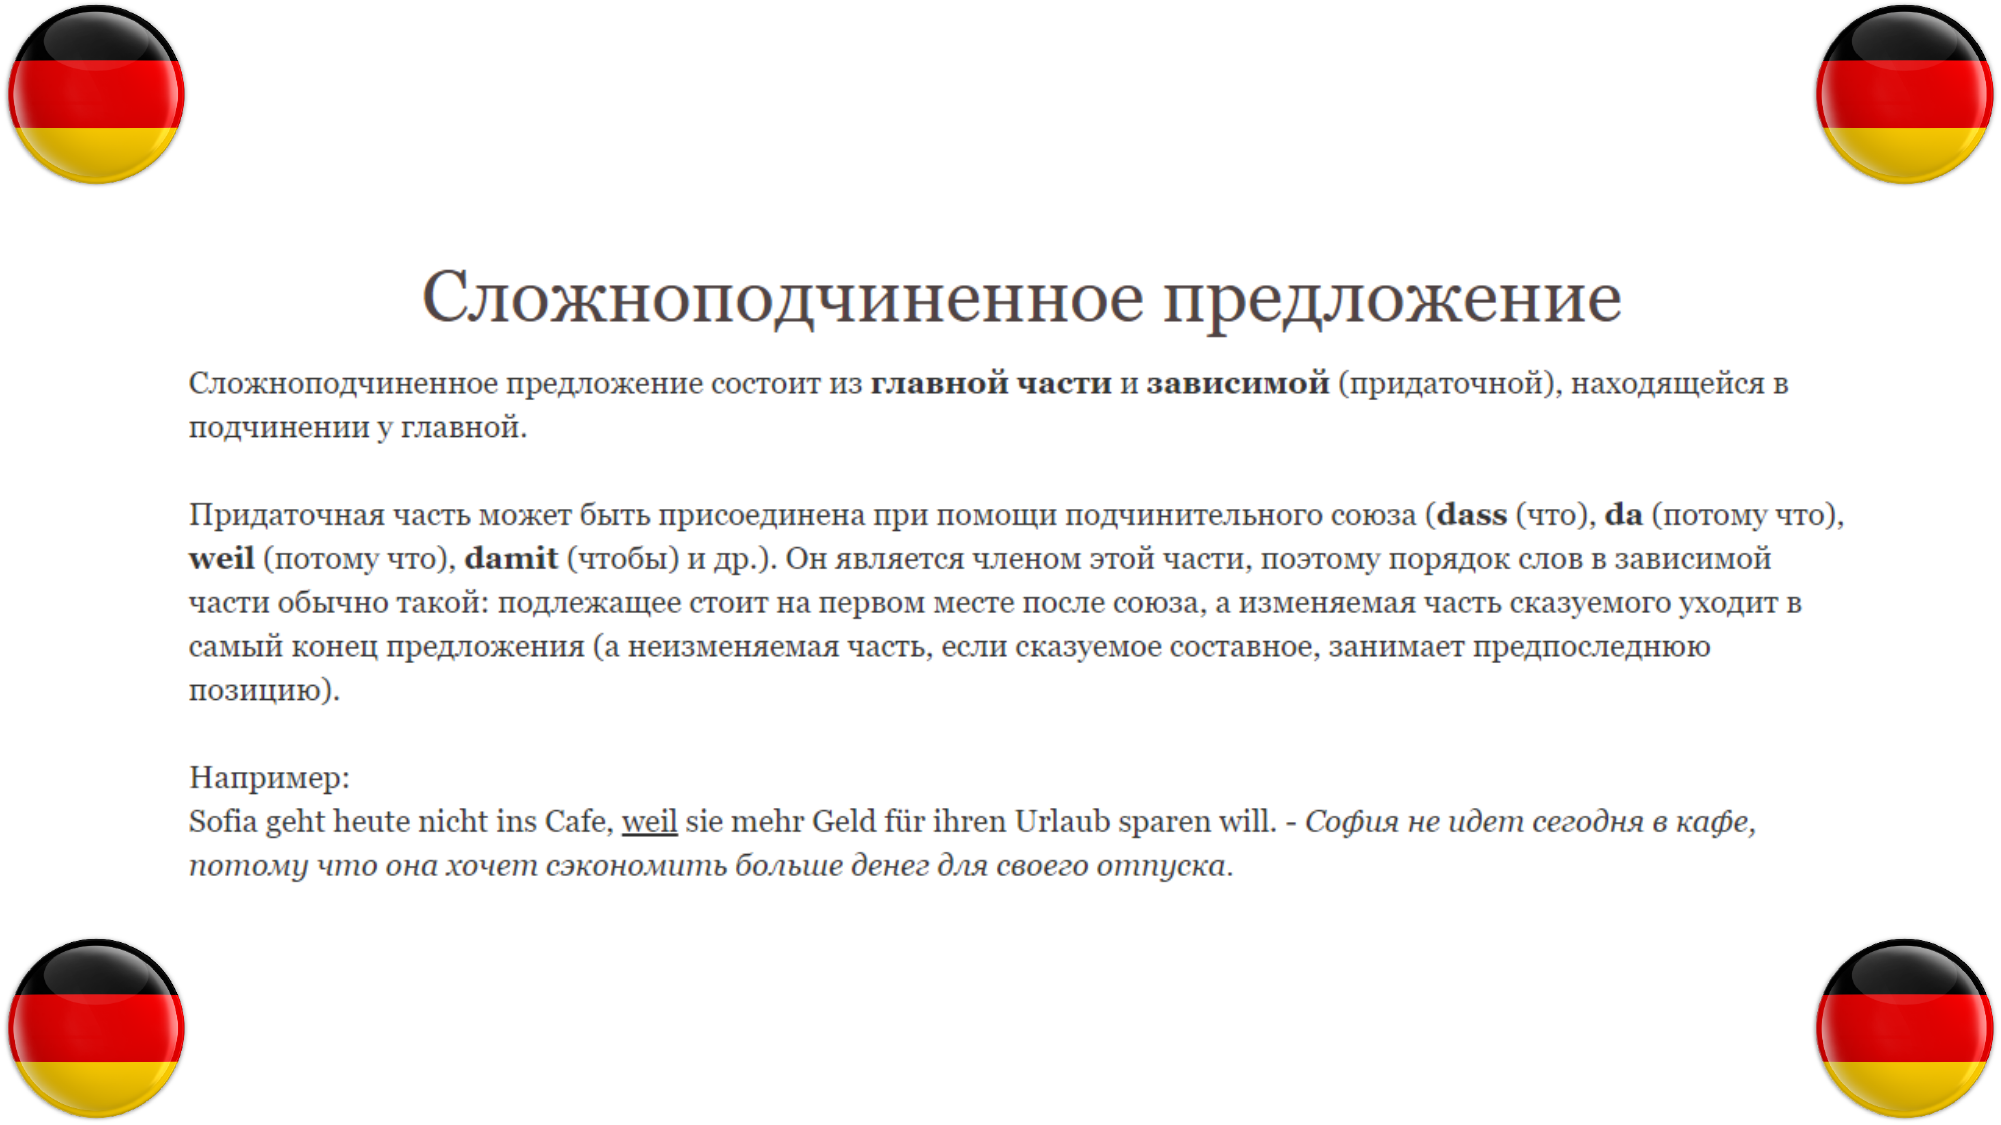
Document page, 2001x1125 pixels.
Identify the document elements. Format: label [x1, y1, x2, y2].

picture [173, 256, 1857, 890]
picture [0, 933, 191, 1125]
picture [1808, 0, 2000, 191]
picture [1808, 933, 2000, 1125]
picture [0, 0, 191, 191]
